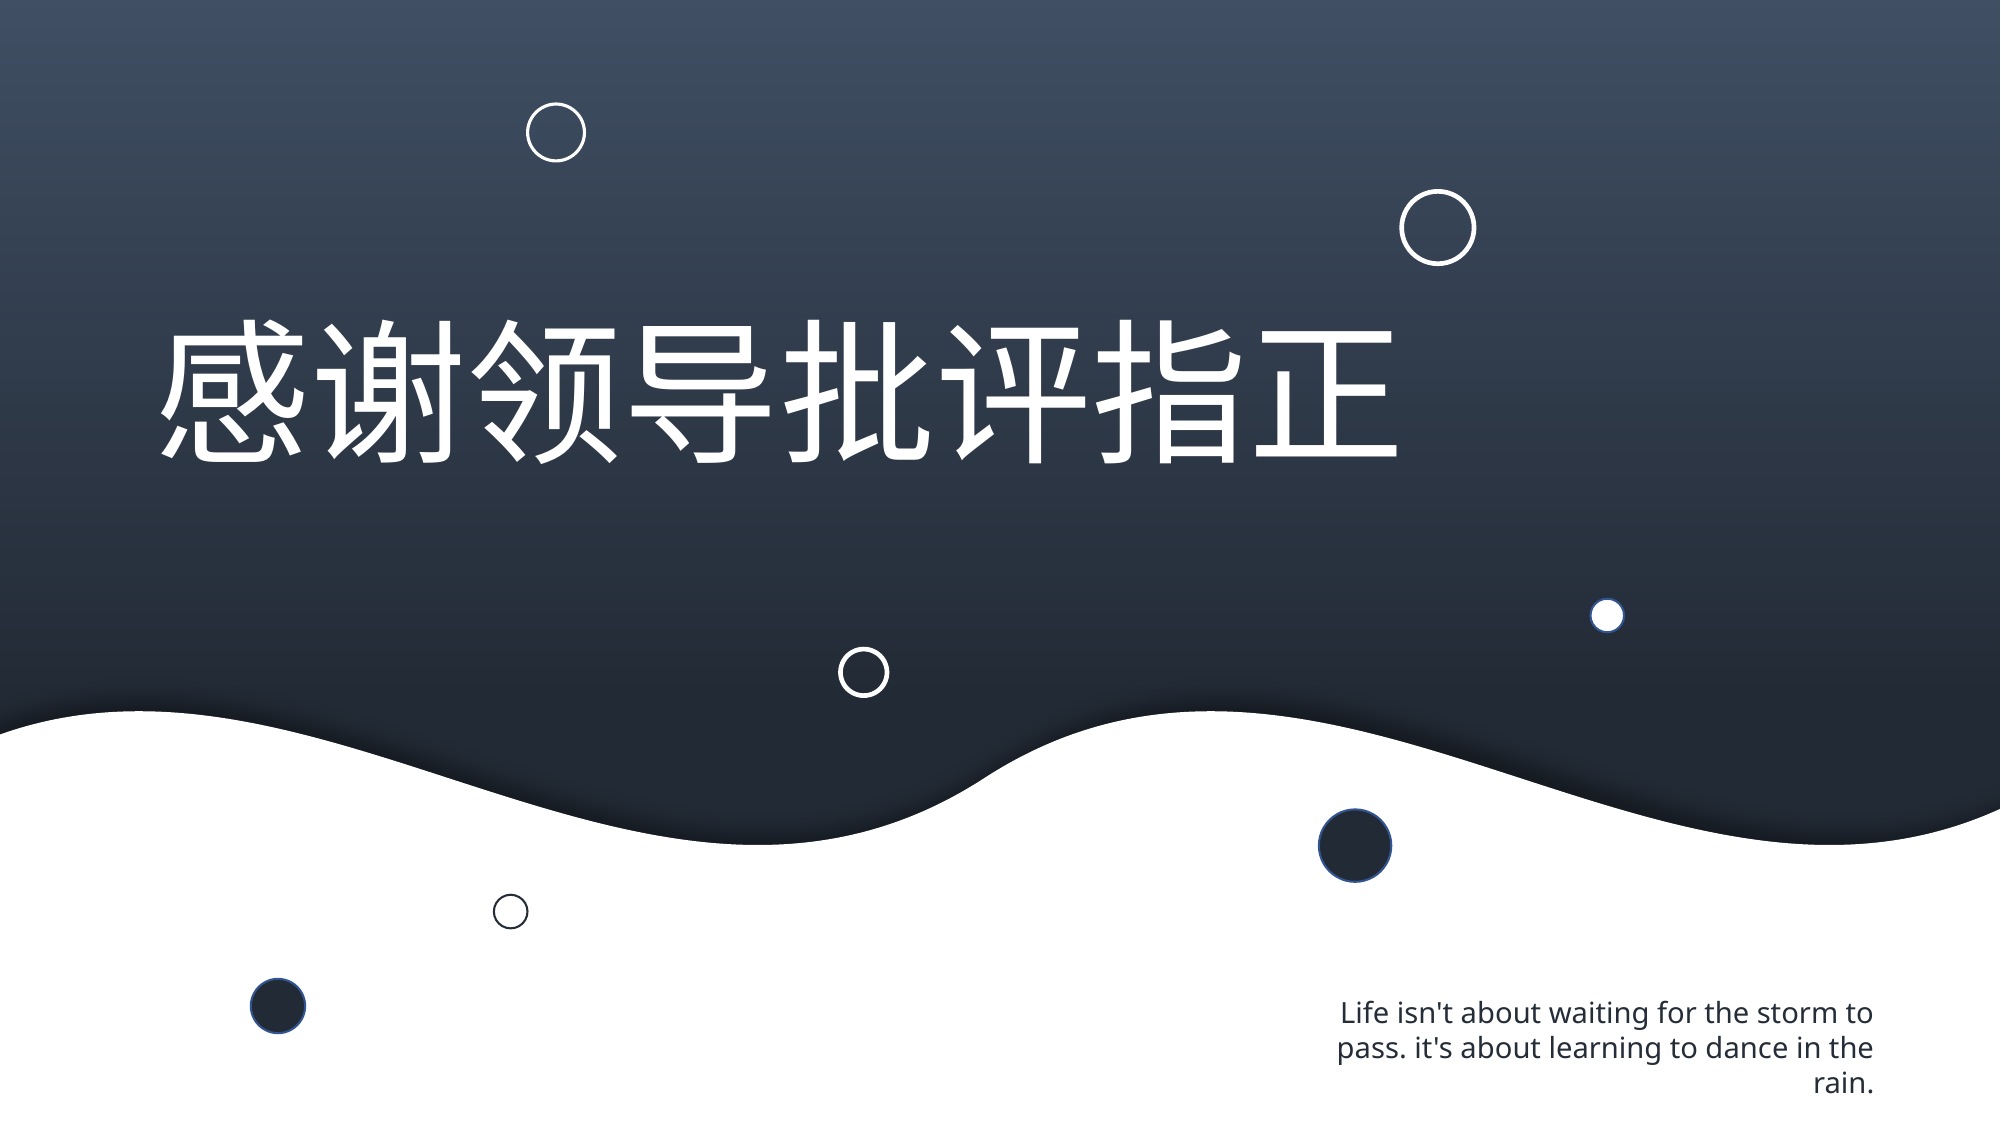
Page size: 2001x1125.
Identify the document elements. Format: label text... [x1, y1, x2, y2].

text_box [1589, 597, 1626, 634]
text_box [492, 893, 529, 930]
text_box [0, 710, 2000, 1125]
text_box [1400, 190, 1476, 265]
text_box [839, 648, 889, 697]
text_box [0, 0, 2000, 818]
text_box [1317, 808, 1393, 883]
text_box [249, 977, 307, 1035]
text_box 感谢领导批评指正 [139, 288, 1511, 491]
text_box [526, 102, 586, 162]
text_box Life isn't about waiting for the storm to pass. it's about learning to dance in the rain. [1291, 986, 1890, 1107]
